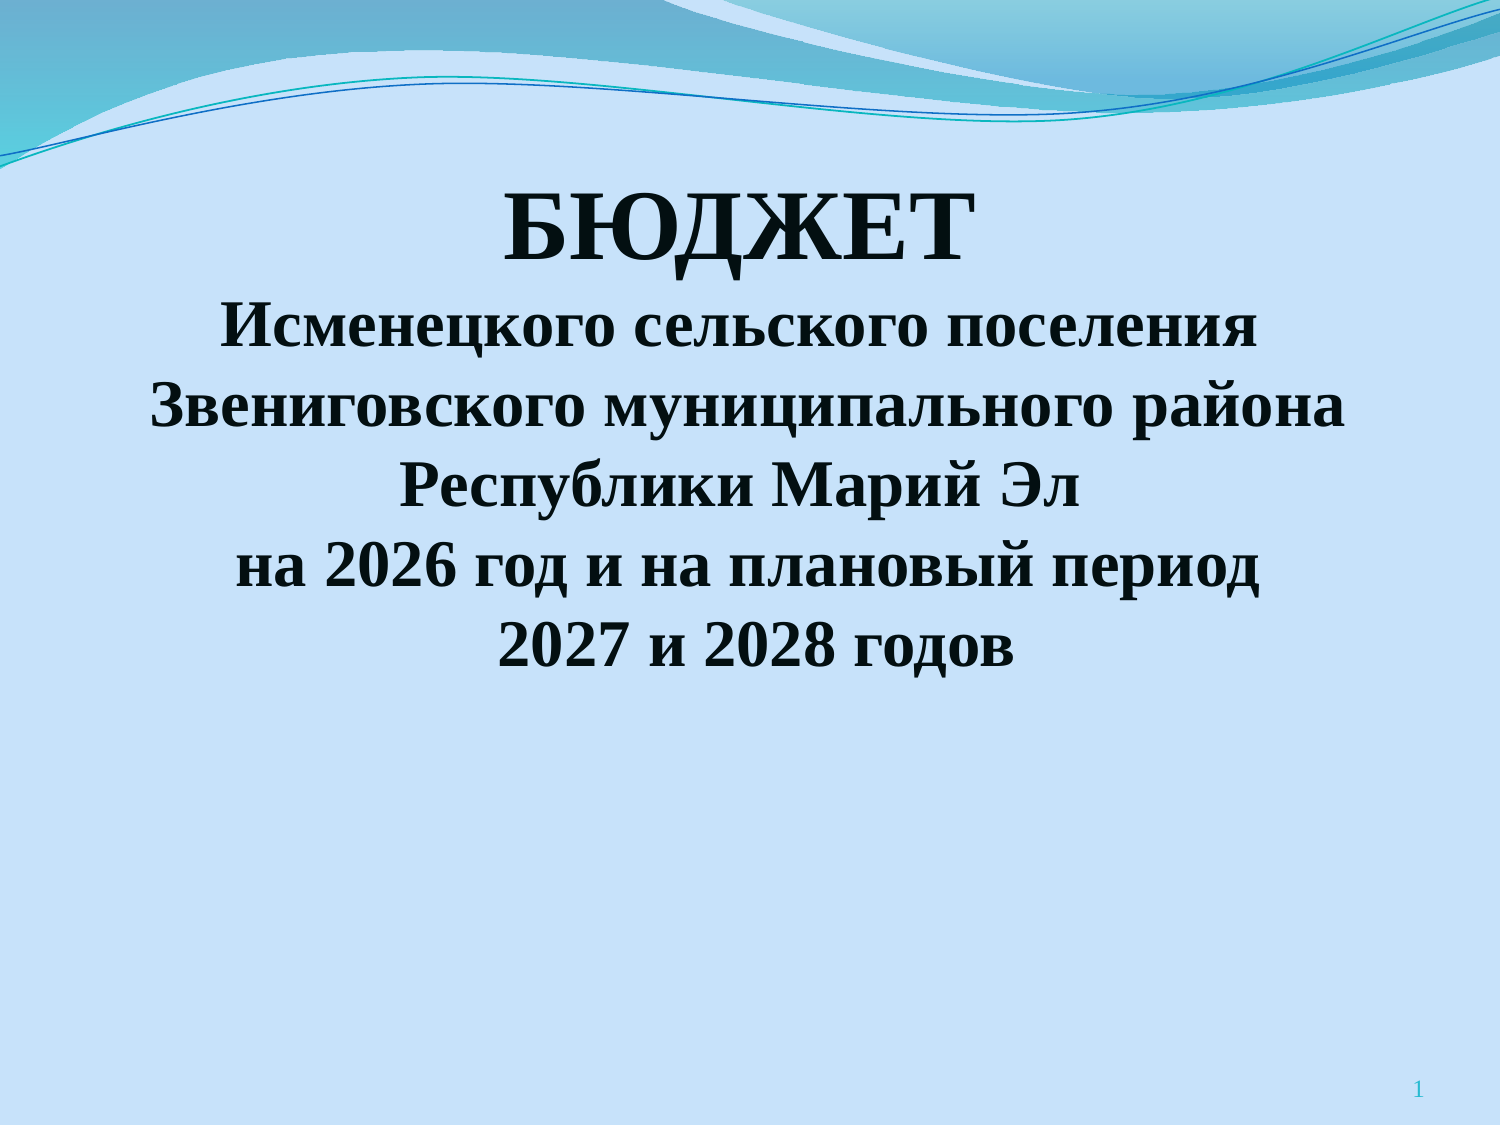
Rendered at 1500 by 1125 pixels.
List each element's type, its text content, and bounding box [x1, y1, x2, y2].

title БЮДЖЕТ Исменецкого сельского поселения Звениговского муниципального района Республики Марий Эл на 2026 год и на плановый период 2027 и 2028 годов [0, 0, 1500, 680]
slide_number 1 [1299, 1042, 1425, 1103]
